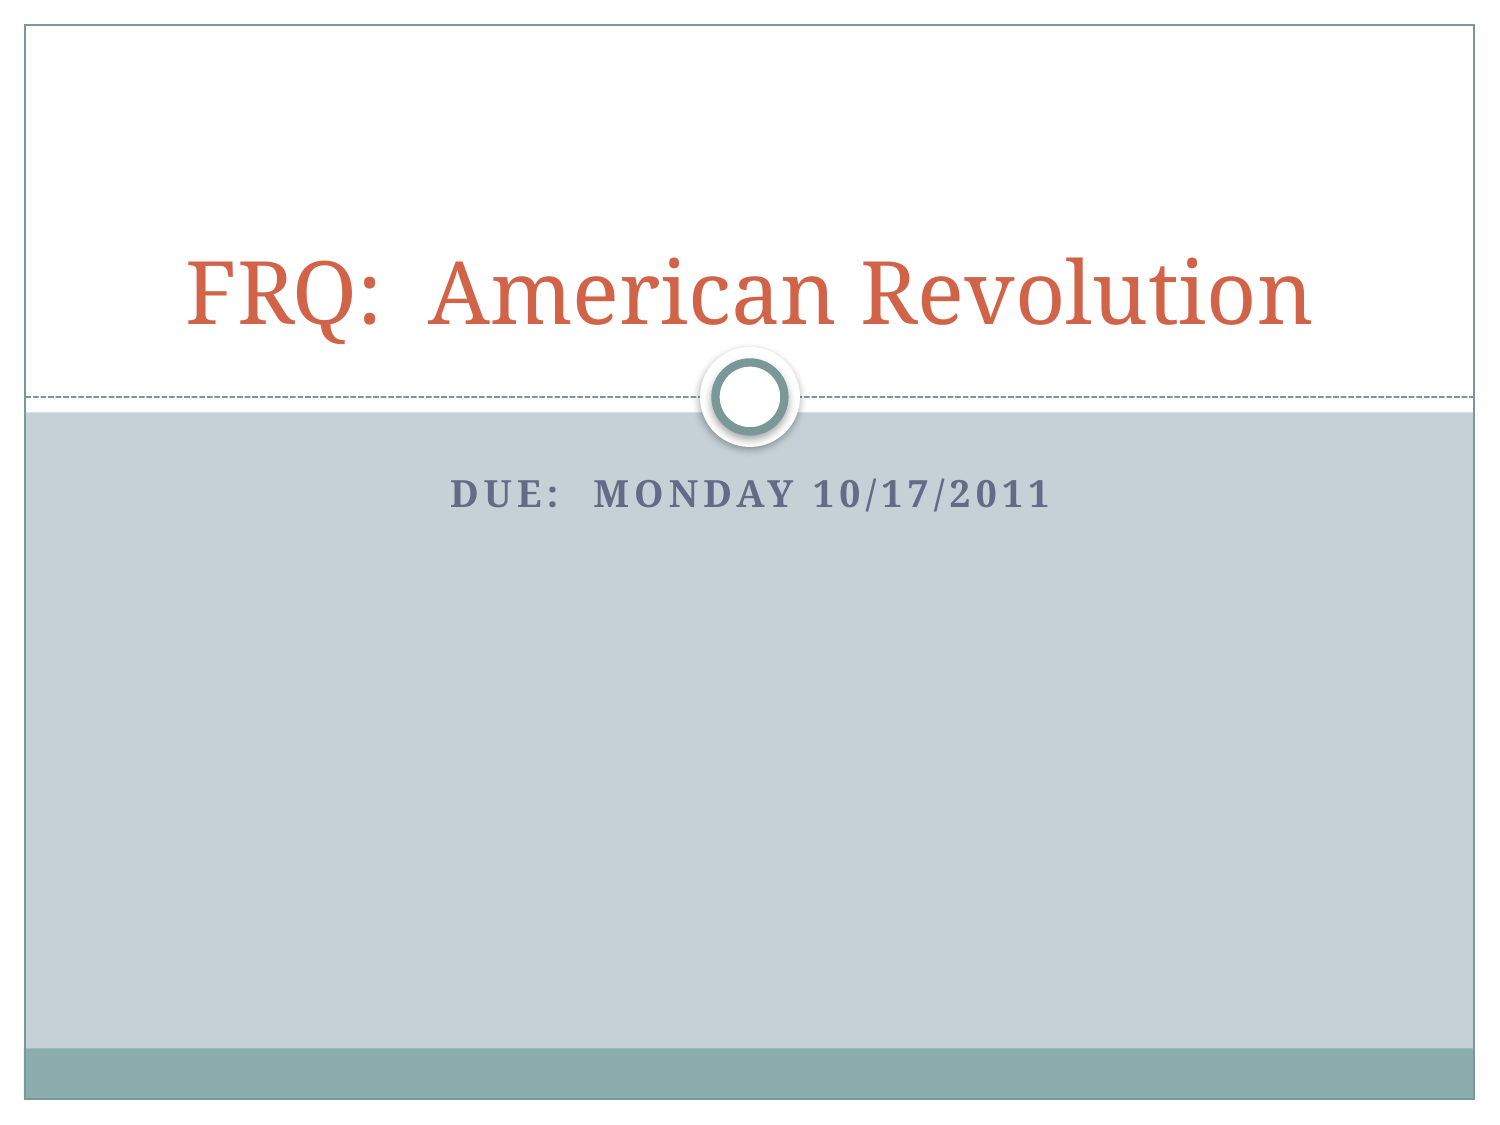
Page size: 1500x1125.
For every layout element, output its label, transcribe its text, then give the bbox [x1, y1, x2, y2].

title FRQ: American Revolution [112, 62, 1388, 350]
subtitle Due: Monday 10/17/2011 [225, 462, 1275, 750]
